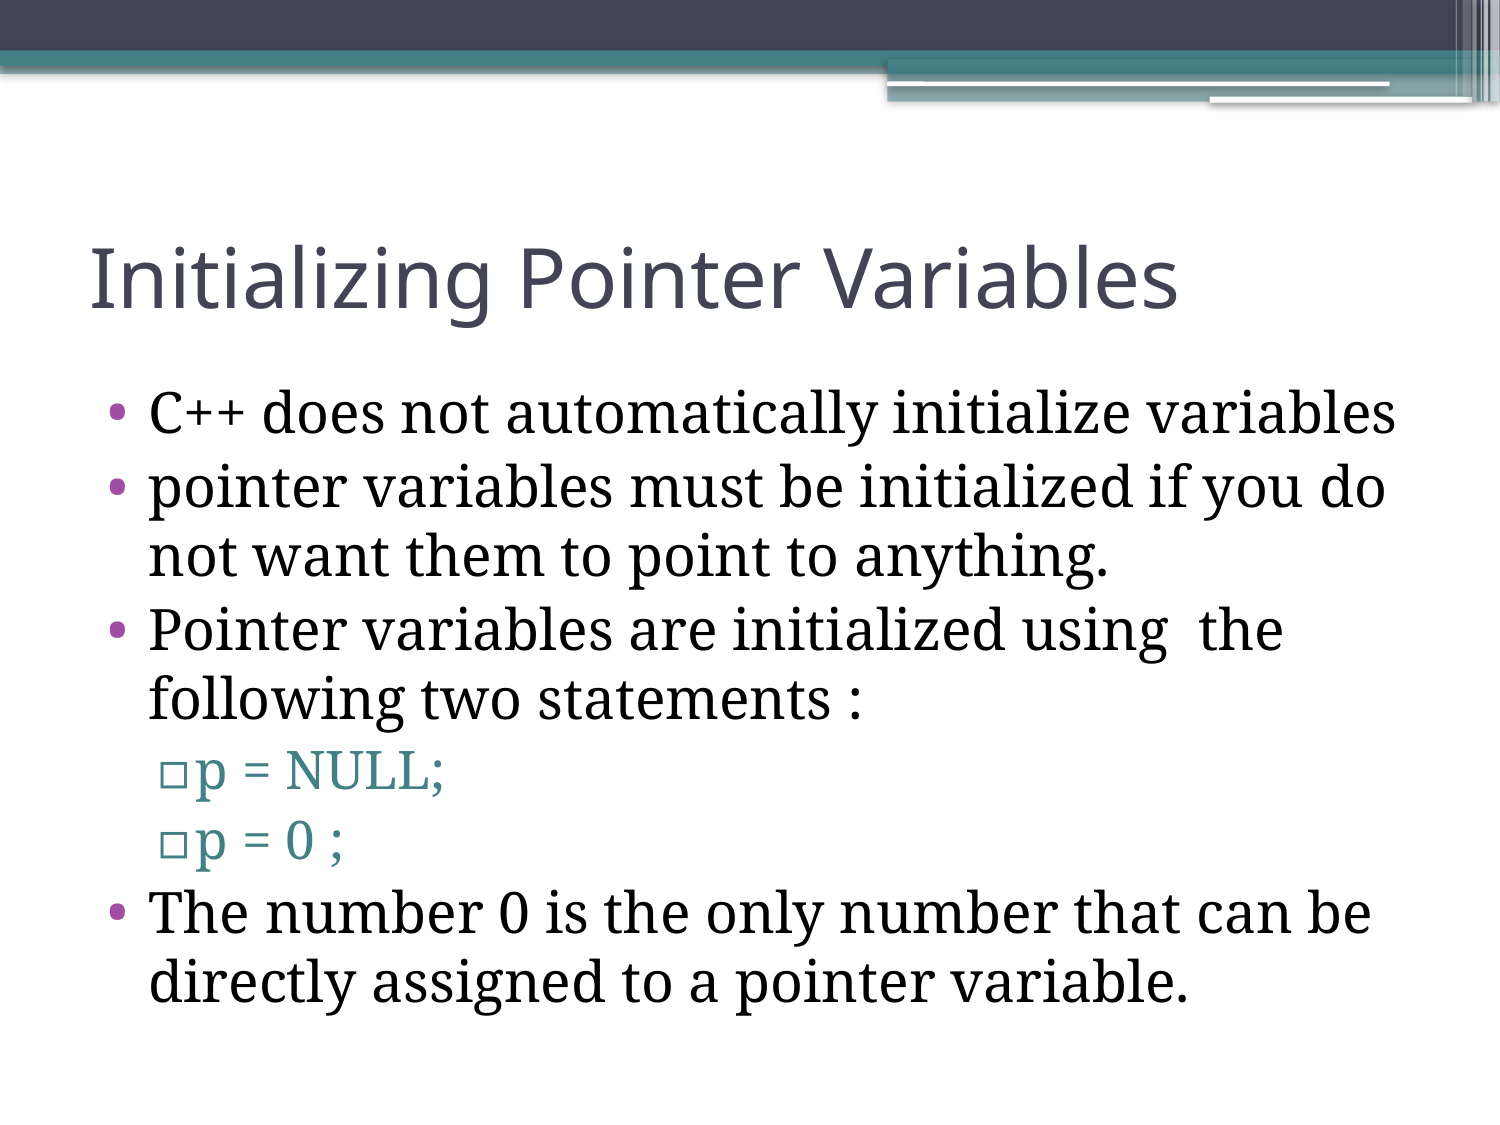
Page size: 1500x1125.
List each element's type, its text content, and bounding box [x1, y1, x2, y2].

list C++ does not automatically initialize variables pointer variables must be initialized if you do not want them to point to anything. Pointer variables are initialized using the following two statements : p = NULL; p = 0 ; The number 0 is the only number that can be directly assigned to a pointer variable. [75, 368, 1425, 1079]
title Initializing Pointer Variables [75, 187, 1425, 363]
